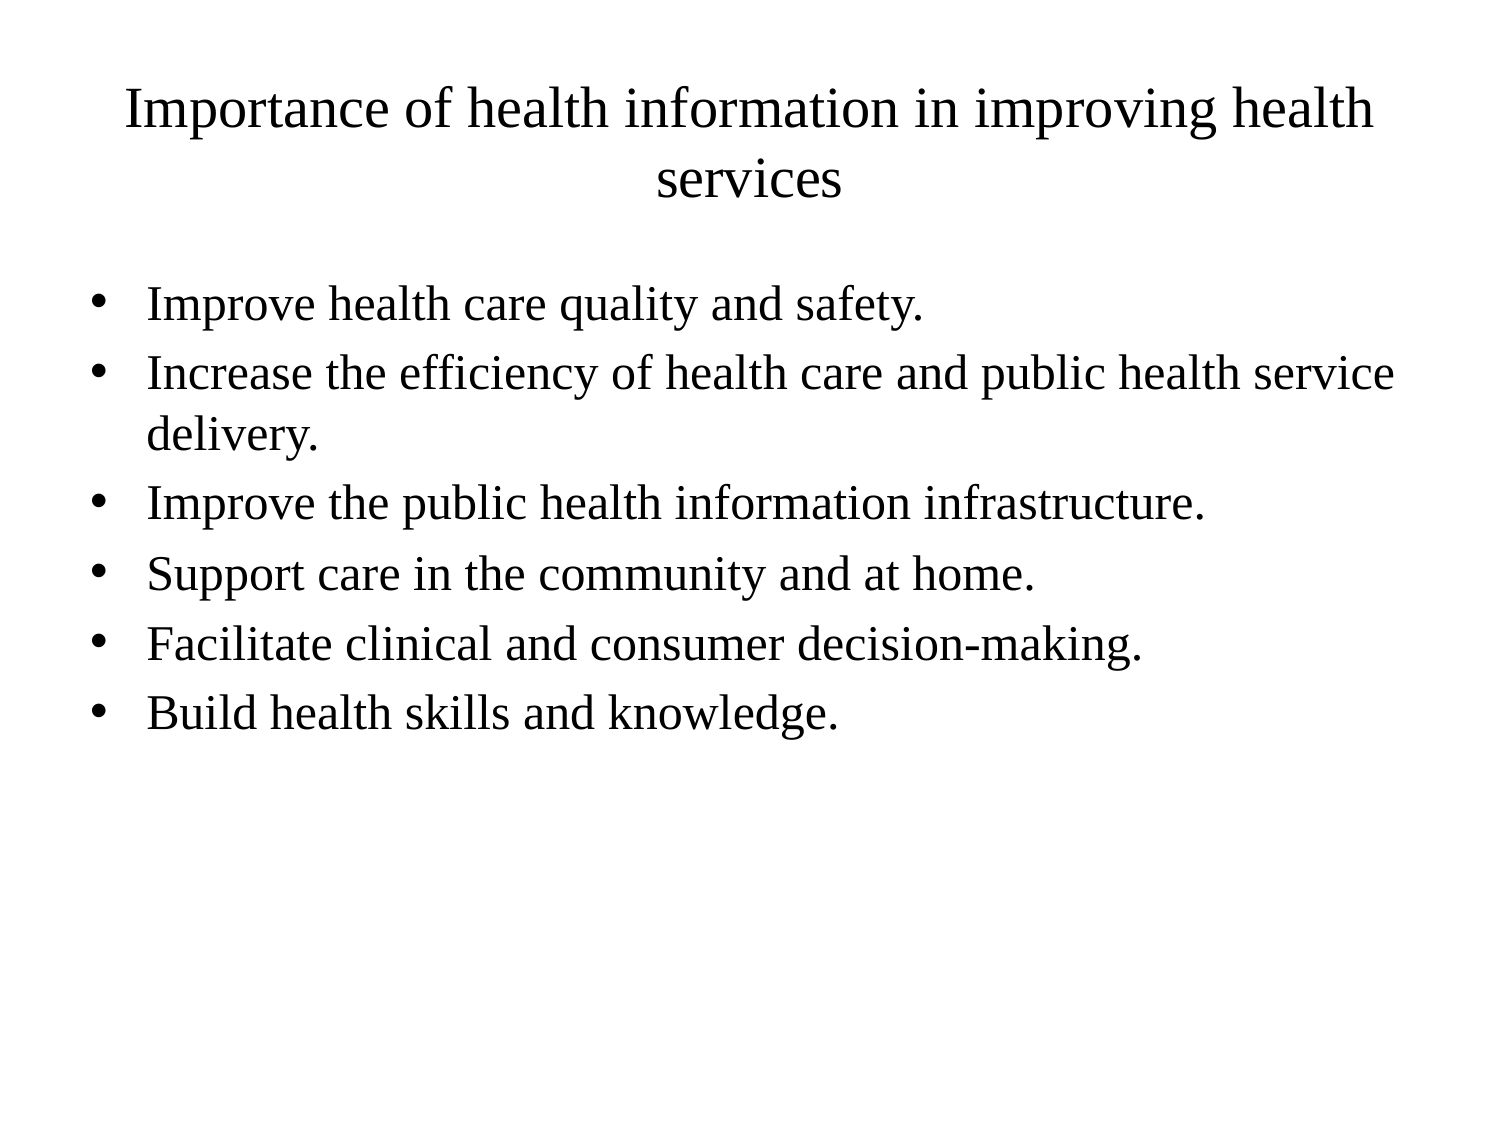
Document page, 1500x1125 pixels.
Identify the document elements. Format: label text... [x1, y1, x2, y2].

title Importance of health information in improving health services [75, 45, 1425, 233]
list Improve health care quality and safety. Increase the efficiency of health care and public health service delivery. Improve the public health information infrastructure. Support care in the community and at home. Facilitate clinical and consumer decision-making. Build health skills and knowledge. [75, 262, 1425, 1005]
